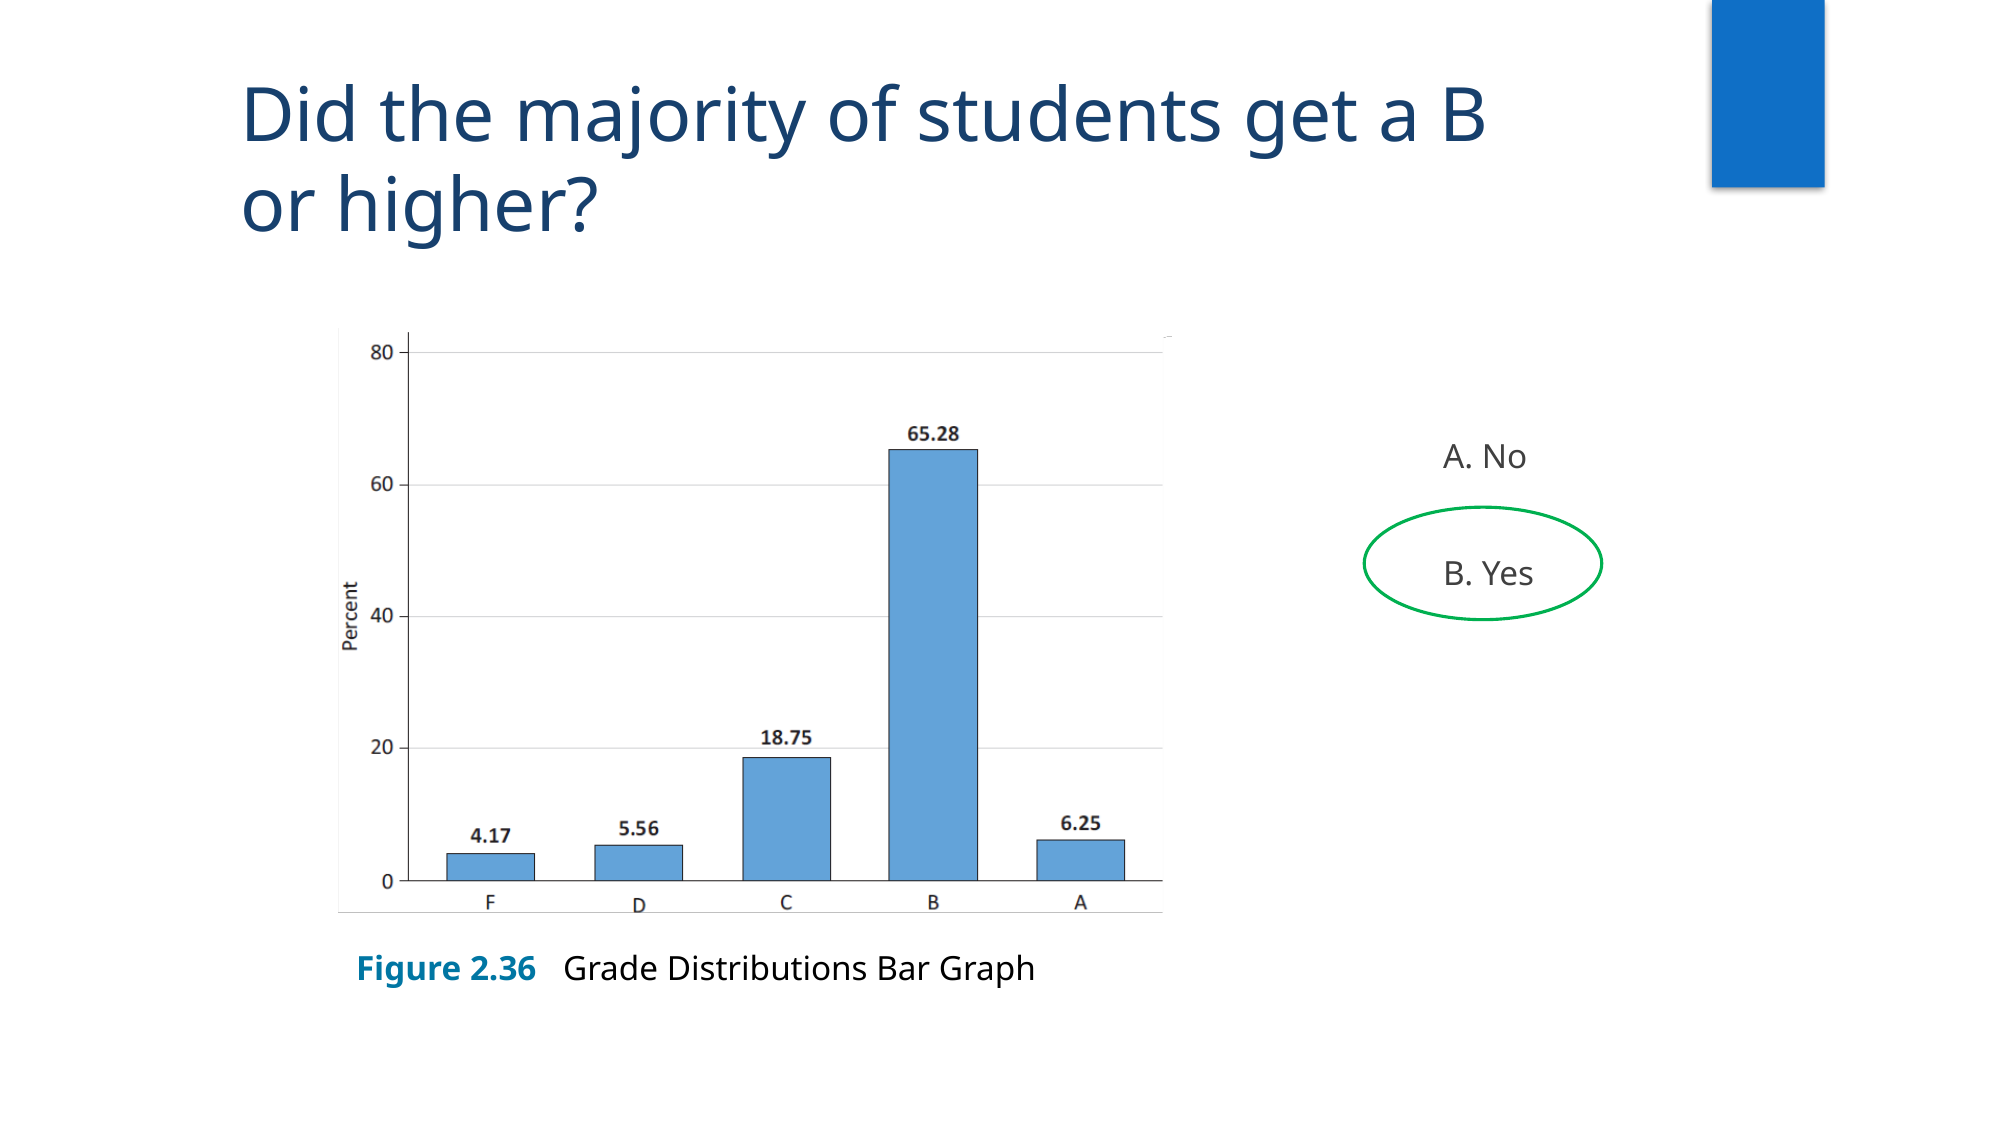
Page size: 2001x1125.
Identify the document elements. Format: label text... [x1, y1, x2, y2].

text_box [1362, 505, 1604, 622]
picture [337, 328, 1173, 922]
list A. No B. Yes [1362, 387, 1744, 863]
title Did the majority of students get a B or higher? [225, 62, 1575, 250]
text_box Figure 2.36 Grade Distributions Bar Graph [341, 939, 1052, 994]
